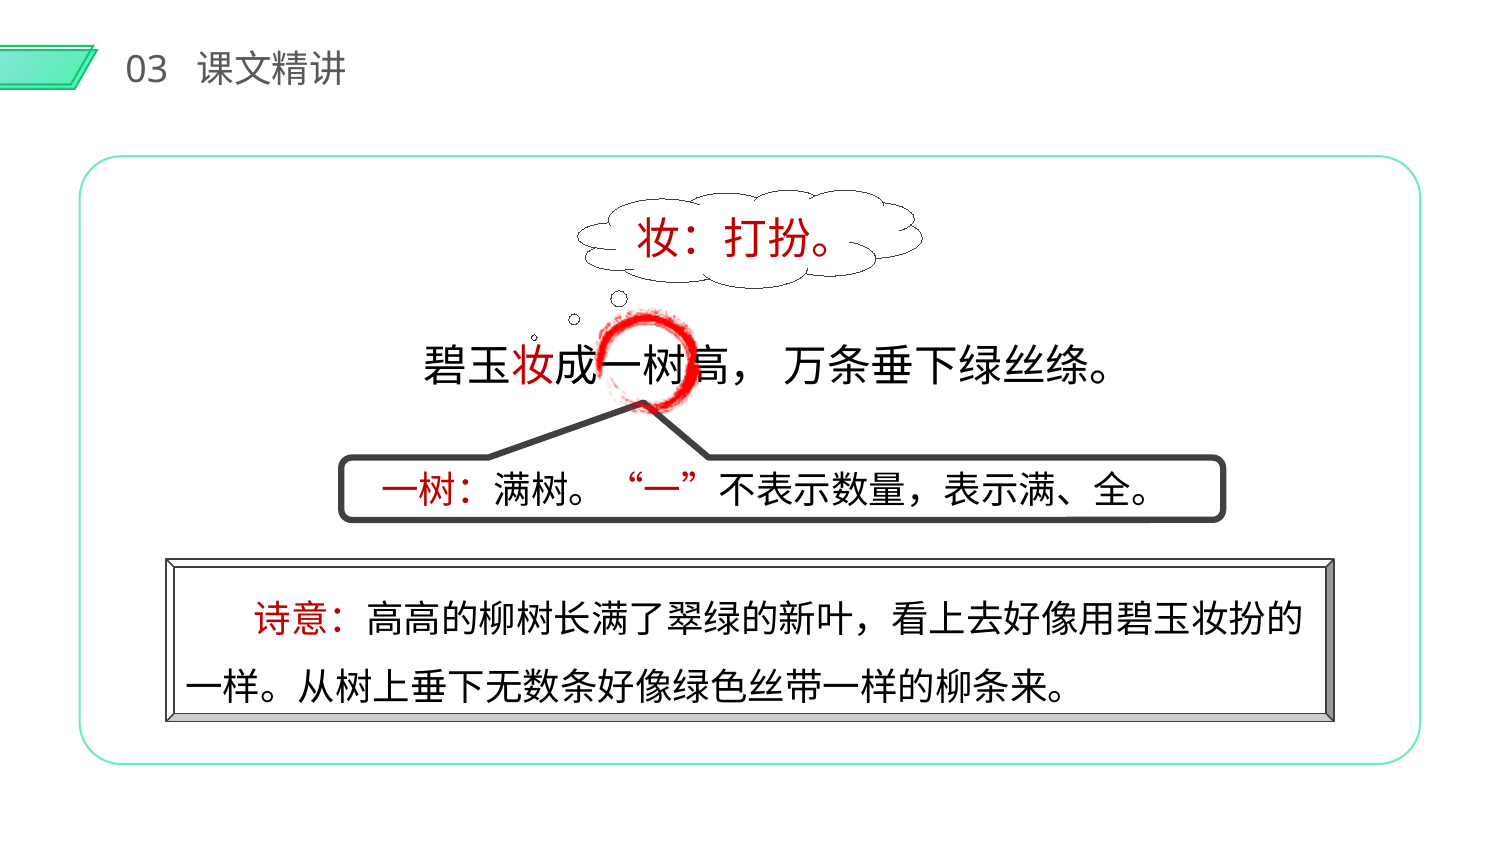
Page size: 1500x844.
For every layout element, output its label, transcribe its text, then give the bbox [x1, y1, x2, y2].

list 03 课文精讲 [114, 44, 507, 99]
text_box 诗意：高高的柳树长满了翠绿的新叶，看上去好像用碧玉妆扮的一样。从树上垂下无数条好像绿色丝带一样的柳条来。 [166, 559, 1334, 722]
text_box 碧玉妆成一树高， 万条垂下绿丝绦。 [412, 332, 560, 396]
text_box 碧玉妆成一树高， 万条垂下绿丝绦。 [732, 332, 1153, 396]
picture [560, 278, 732, 450]
text_box 一树：满树。“一”不表示数量，表示满、全。 [341, 432, 1224, 520]
text_box 妆：打扮。 [577, 190, 923, 289]
